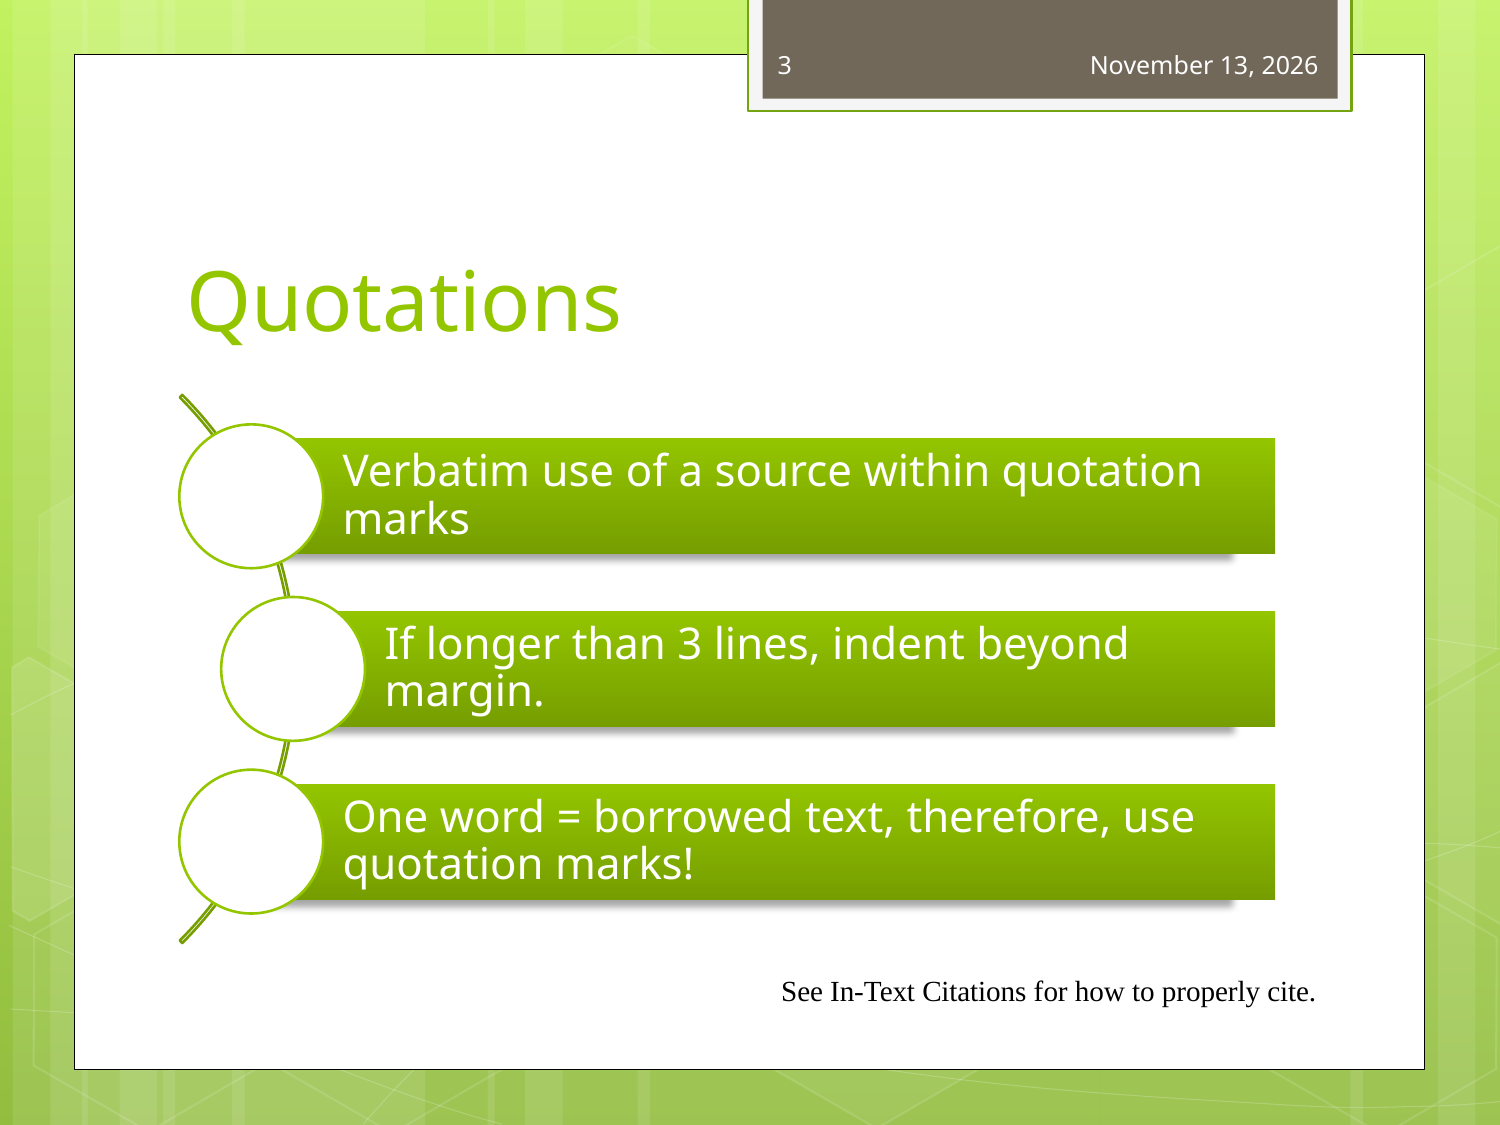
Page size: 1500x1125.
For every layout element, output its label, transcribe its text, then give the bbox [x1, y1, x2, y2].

slide_number 3 [762, 36, 982, 97]
footer See In-Text Citations for how to properly cite. [761, 960, 1336, 1020]
title Quotations [171, 168, 1324, 357]
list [170, 380, 1284, 957]
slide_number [983, 36, 1334, 97]
